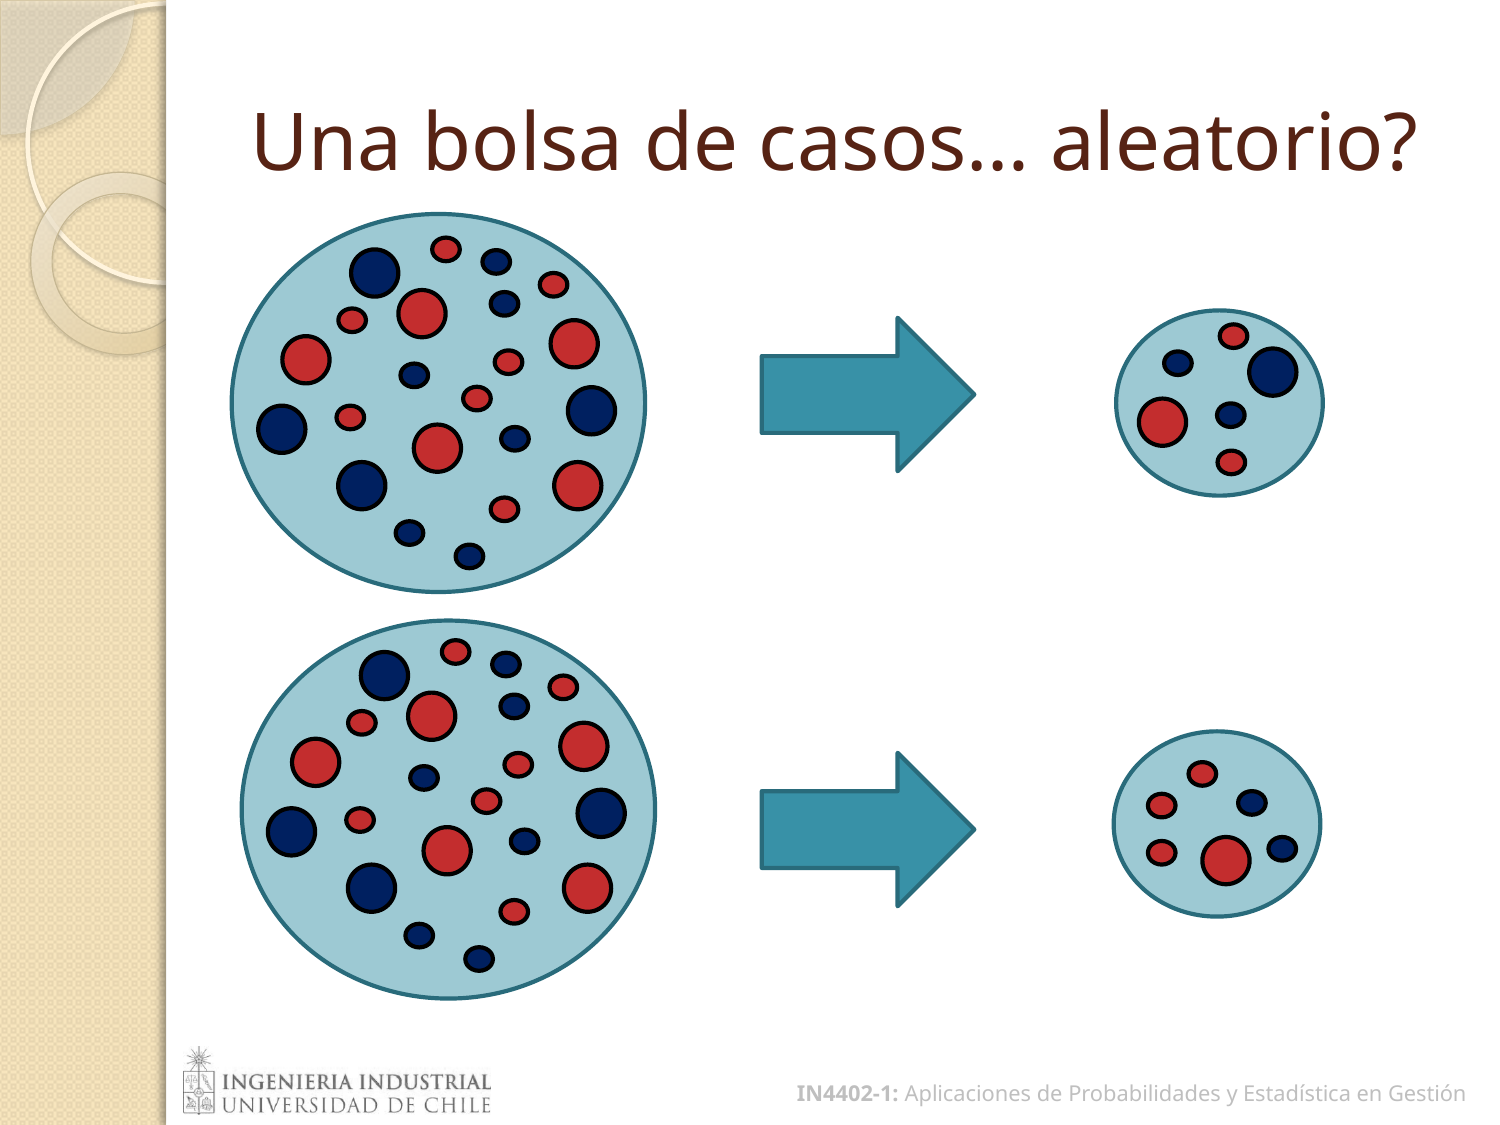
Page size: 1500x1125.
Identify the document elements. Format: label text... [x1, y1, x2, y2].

text_box [537, 270, 570, 299]
text_box [548, 318, 600, 370]
text_box [463, 945, 496, 973]
text_box [1247, 346, 1299, 398]
text_box [470, 787, 503, 816]
text_box [552, 459, 604, 512]
text_box [498, 897, 531, 926]
text_box [1217, 322, 1250, 351]
text_box [398, 361, 431, 390]
text_box [280, 334, 332, 386]
text_box [547, 673, 580, 702]
text_box [265, 806, 318, 858]
text_box [439, 638, 472, 666]
text_box [759, 315, 977, 474]
text_box [411, 422, 464, 474]
text_box [759, 750, 977, 909]
text_box [403, 921, 436, 950]
text_box [1214, 401, 1247, 430]
text_box [1186, 760, 1219, 788]
text_box [345, 708, 378, 737]
text_box [1162, 349, 1194, 378]
text_box [408, 764, 440, 792]
text_box [396, 287, 448, 340]
text_box [1215, 448, 1248, 477]
text_box [336, 306, 369, 335]
text_box [490, 650, 522, 679]
text_box [1236, 789, 1268, 817]
text_box [453, 542, 486, 571]
text_box [421, 825, 473, 877]
text_box [1145, 791, 1178, 820]
text_box [561, 862, 614, 914]
text_box [1266, 834, 1299, 863]
text_box [345, 862, 398, 914]
text_box [565, 385, 618, 437]
text_box [334, 403, 367, 432]
text_box [575, 787, 627, 840]
text_box [229, 211, 648, 595]
text_box [480, 248, 513, 276]
text_box [1200, 834, 1252, 887]
text_box [336, 459, 388, 512]
text_box [256, 403, 308, 455]
text_box [393, 519, 426, 547]
text_box [488, 289, 521, 318]
text_box [344, 806, 376, 834]
text_box [289, 736, 342, 789]
text_box [430, 235, 462, 264]
text_box [558, 720, 610, 773]
text_box [1111, 729, 1323, 919]
text_box [1114, 308, 1325, 498]
text_box [1136, 396, 1189, 448]
text_box [492, 348, 525, 377]
text_box [239, 618, 658, 1001]
text_box [499, 424, 531, 453]
text_box [498, 692, 531, 721]
text_box [488, 495, 521, 524]
text_box [405, 690, 458, 742]
text_box [461, 384, 493, 413]
text_box [1145, 838, 1178, 867]
text_box [348, 247, 401, 299]
text_box [508, 827, 541, 856]
title Una bolsa de casos… aleatorio? [235, 45, 1466, 233]
text_box [358, 649, 411, 702]
text_box [502, 750, 535, 779]
picture [183, 1046, 491, 1115]
